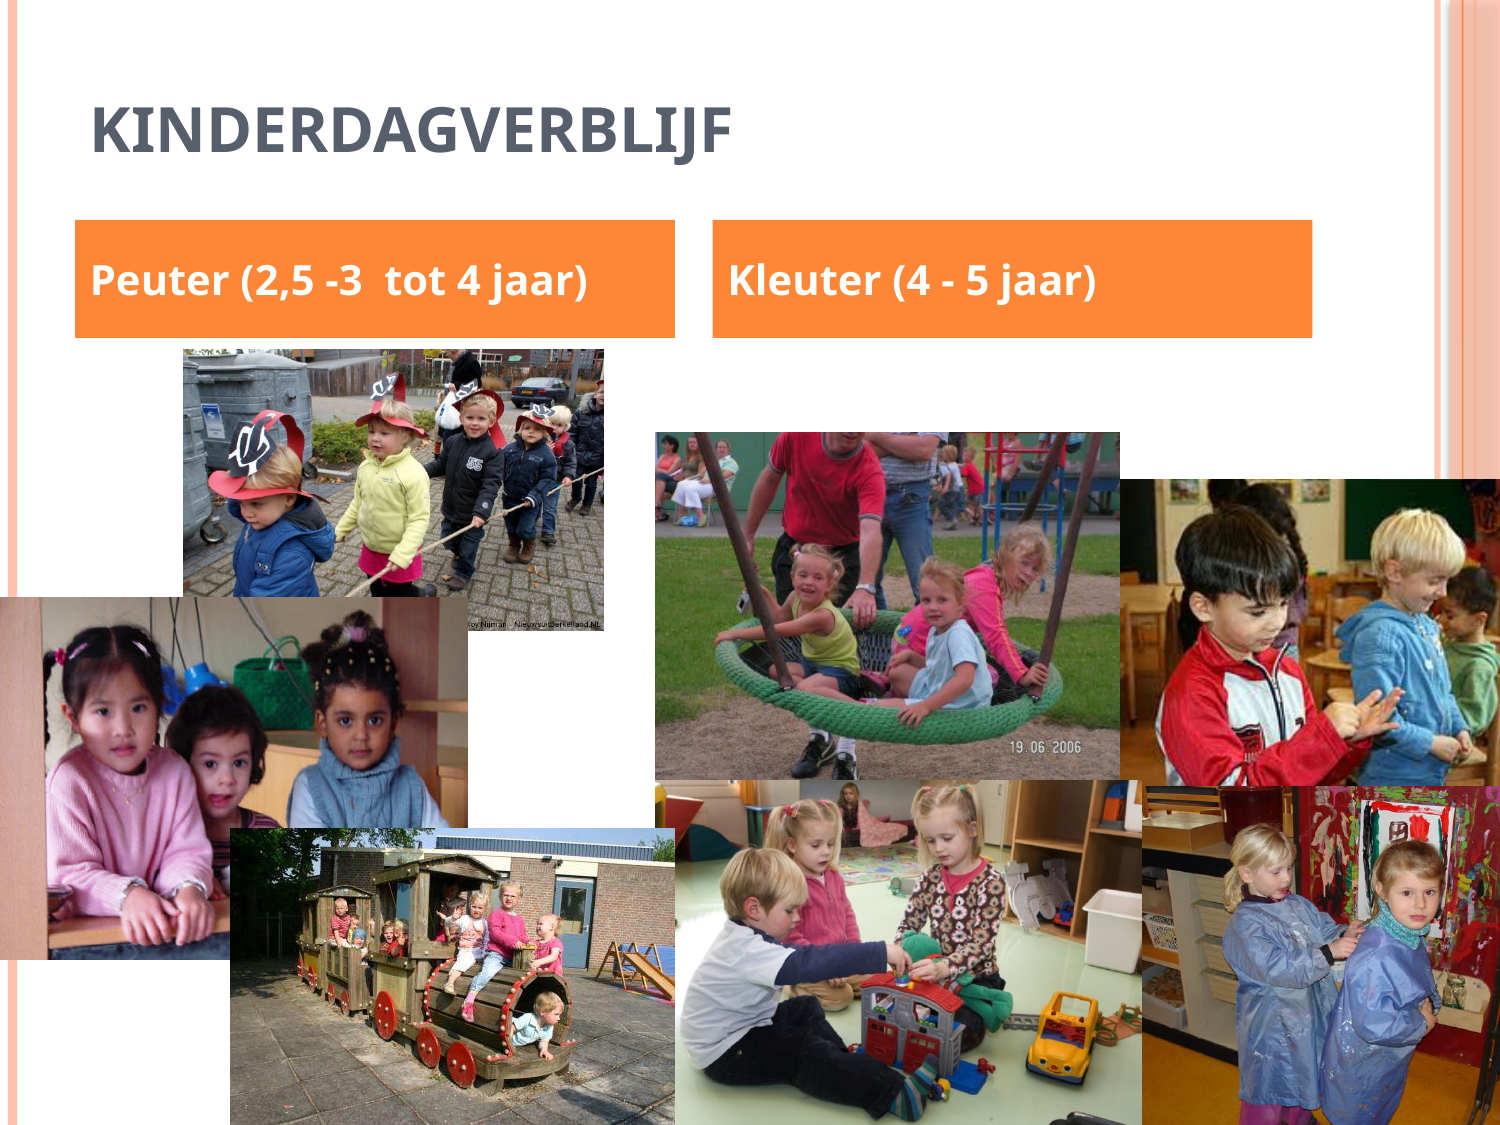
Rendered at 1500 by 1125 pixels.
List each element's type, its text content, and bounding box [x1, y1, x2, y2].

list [182, 349, 604, 632]
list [0, 597, 468, 961]
picture [229, 431, 1500, 1125]
list Kleuter (4 - 5 jaar) [712, 219, 1313, 338]
list Peuter (2,5 -3 tot 4 jaar) [75, 219, 675, 338]
title Kinderdagverblijf [75, 44, 1313, 173]
